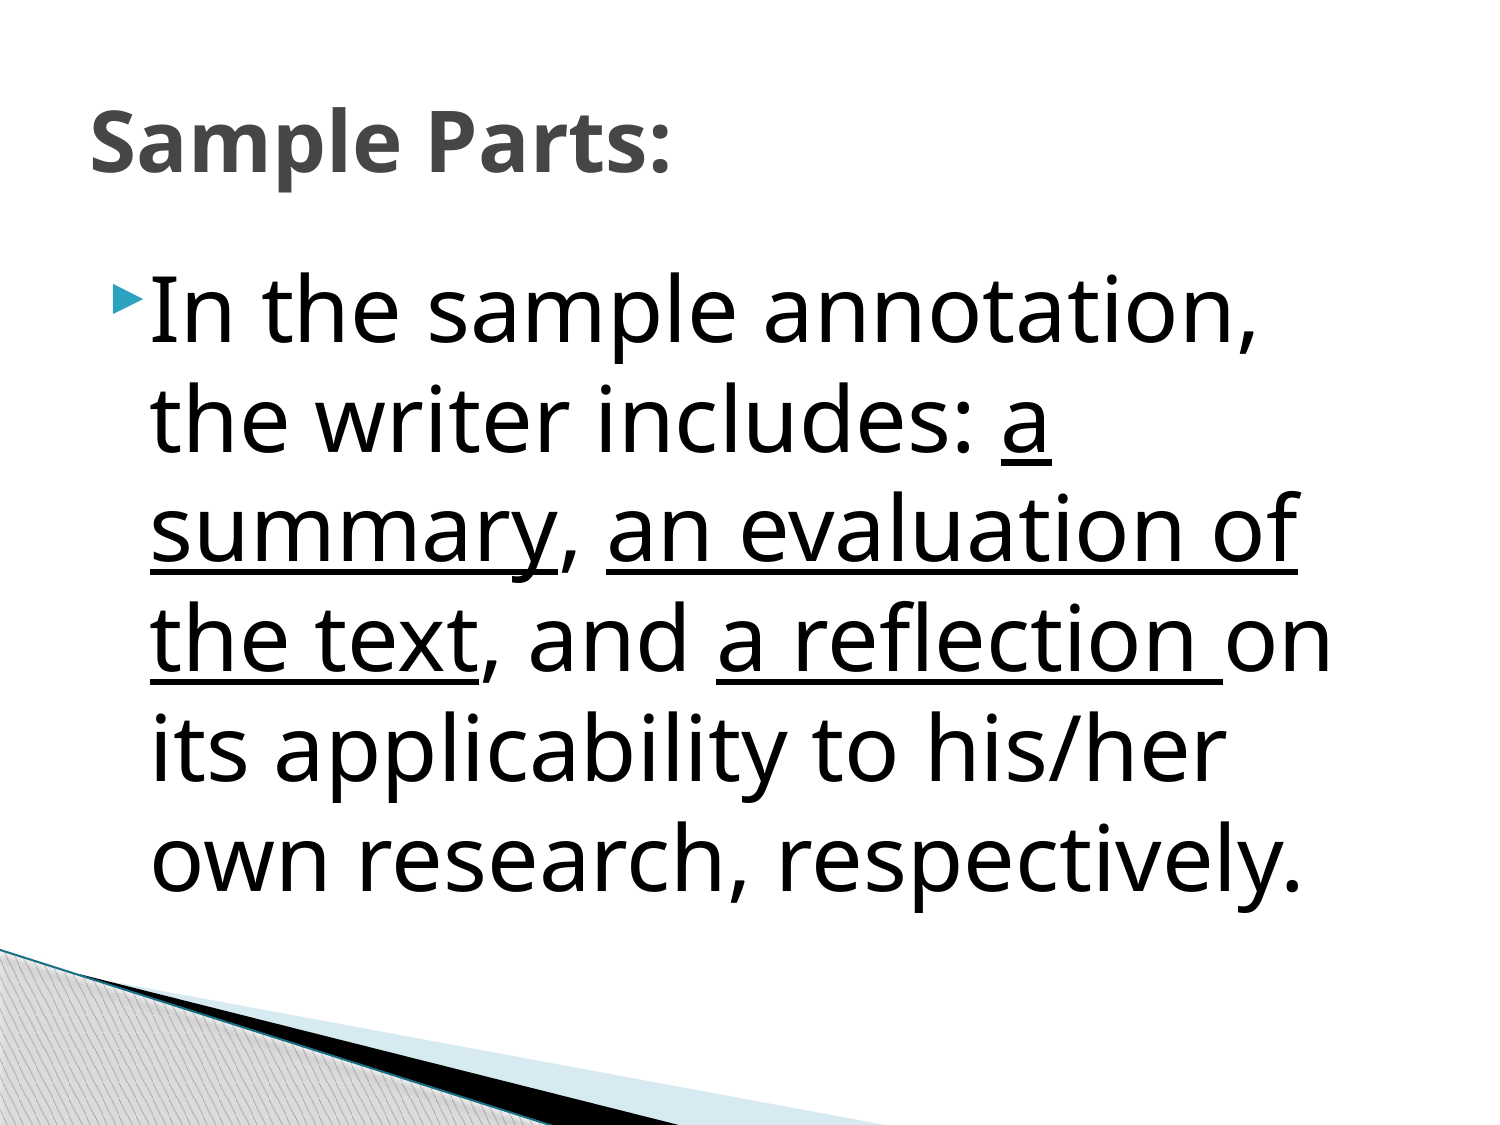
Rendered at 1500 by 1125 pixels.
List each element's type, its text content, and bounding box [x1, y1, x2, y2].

list In the sample annotation, the writer includes: a summary, an evaluation of the text, and a reflection on its applicability to his/her own research, respectively. [75, 243, 1425, 986]
title Sample Parts: [75, 45, 1425, 233]
